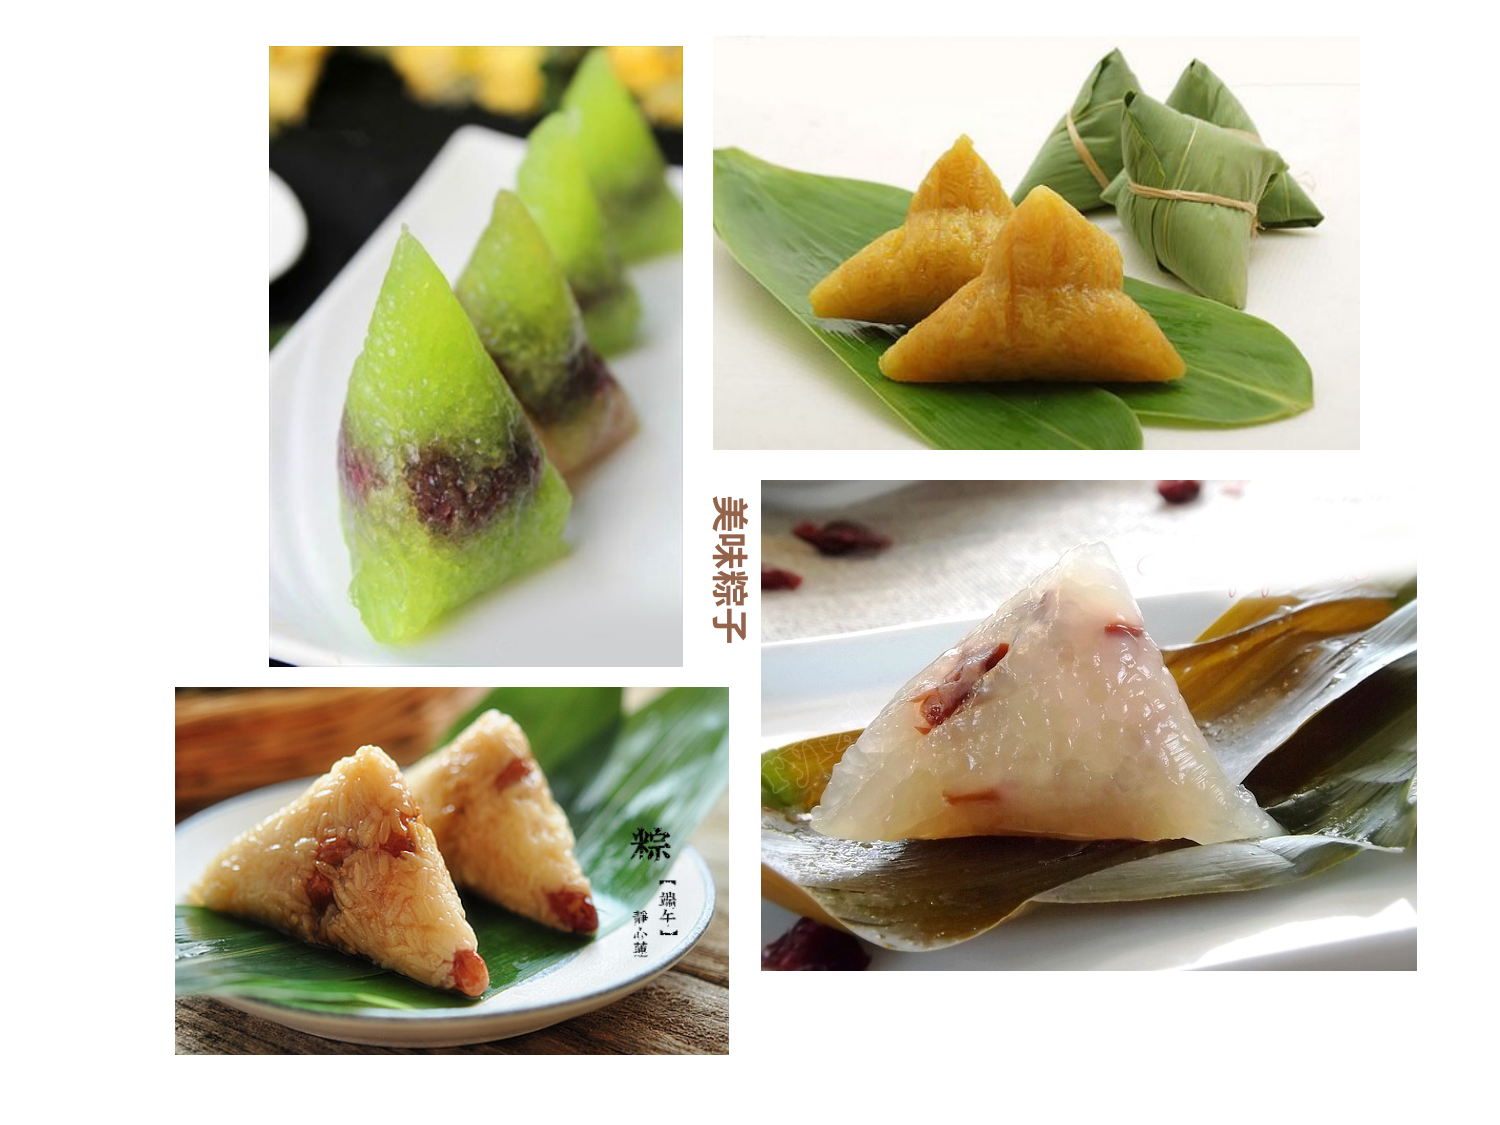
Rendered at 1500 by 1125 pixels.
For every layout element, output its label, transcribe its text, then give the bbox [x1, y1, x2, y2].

picture [269, 46, 683, 667]
picture [713, 34, 1360, 450]
picture [175, 687, 729, 1055]
text_box 美味粽子 [685, 480, 759, 692]
picture [761, 480, 1417, 972]
